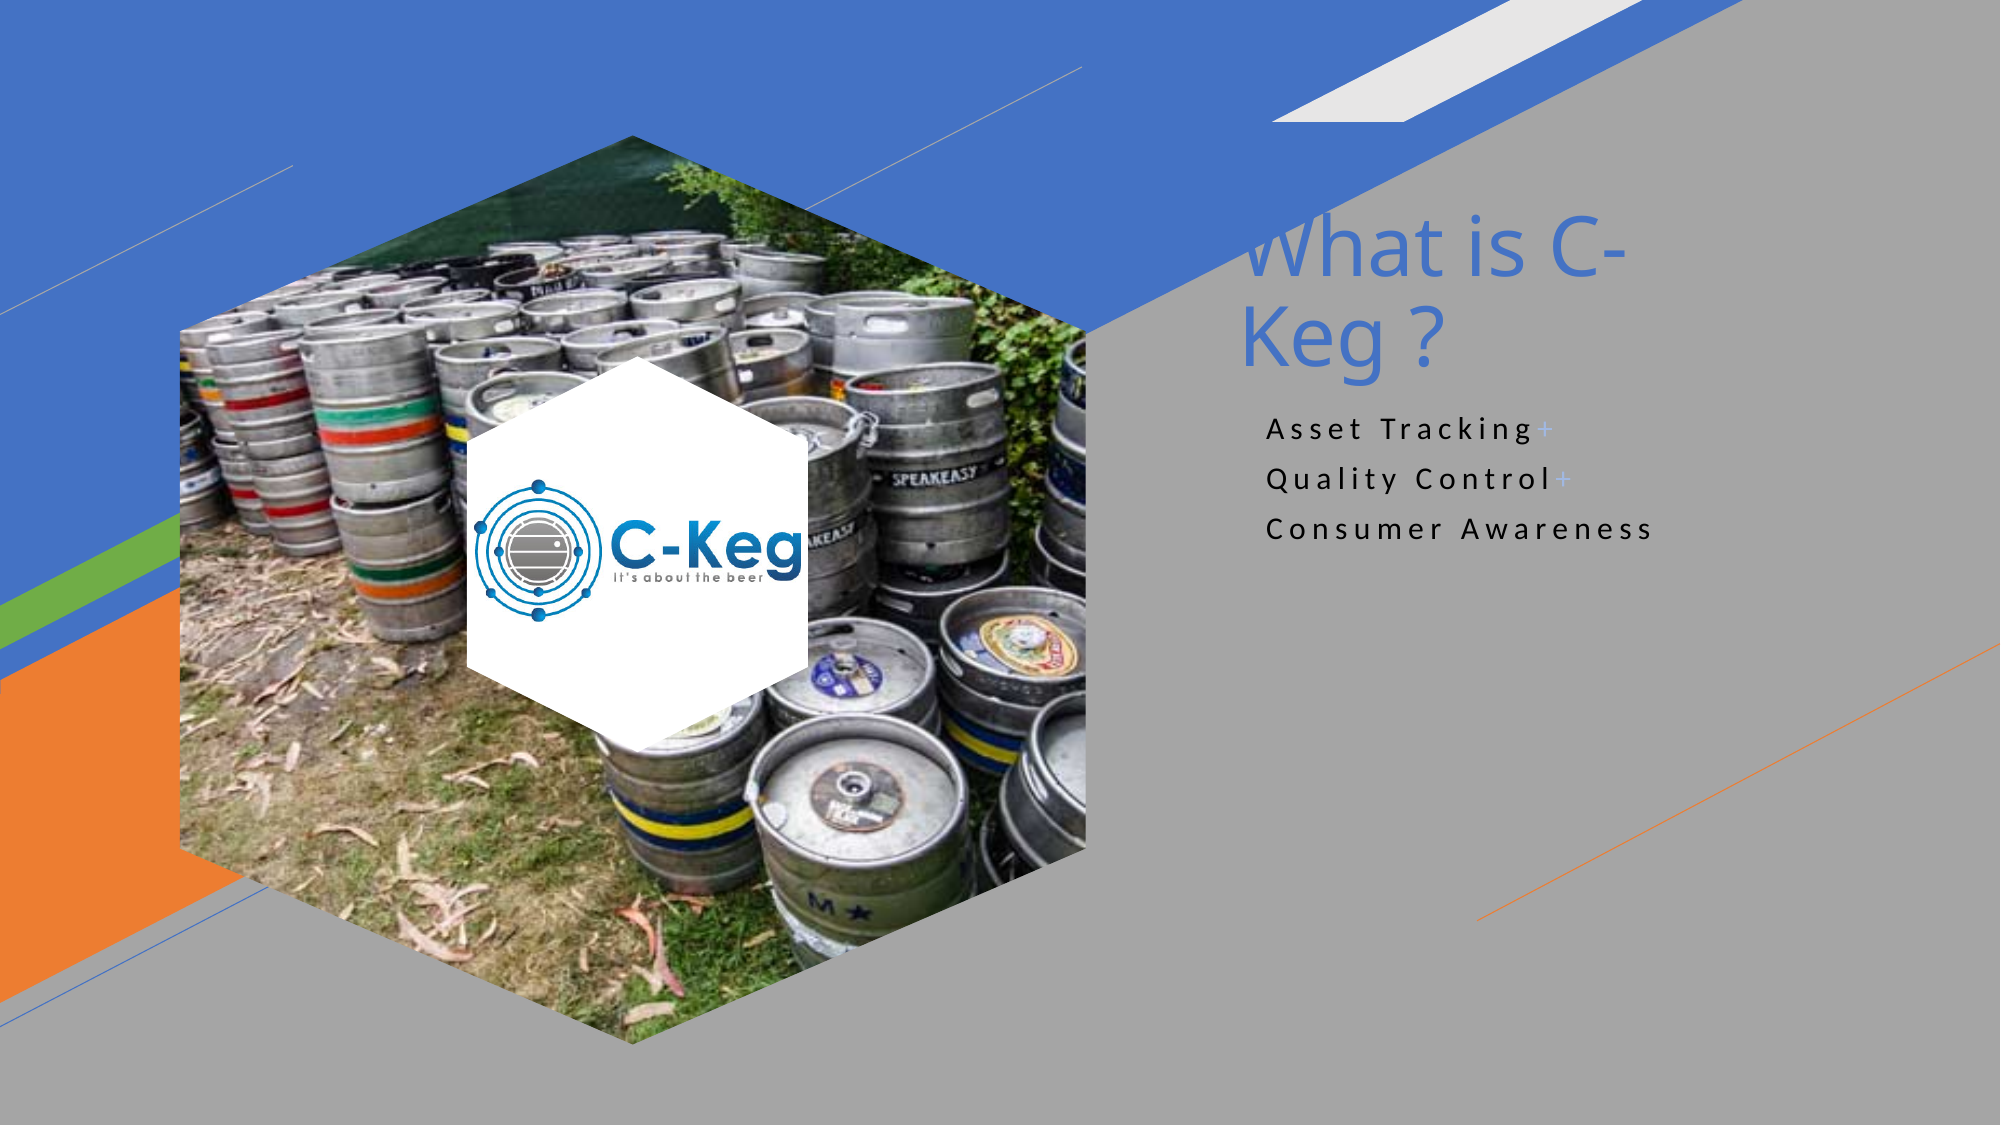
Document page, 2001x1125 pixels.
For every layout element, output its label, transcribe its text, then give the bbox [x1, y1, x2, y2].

list Asset Tracking+ Quality Control+ Consumer Awareness [1251, 404, 1788, 555]
title What is C-Keg ? [1223, 287, 1816, 393]
picture [179, 135, 1086, 1045]
